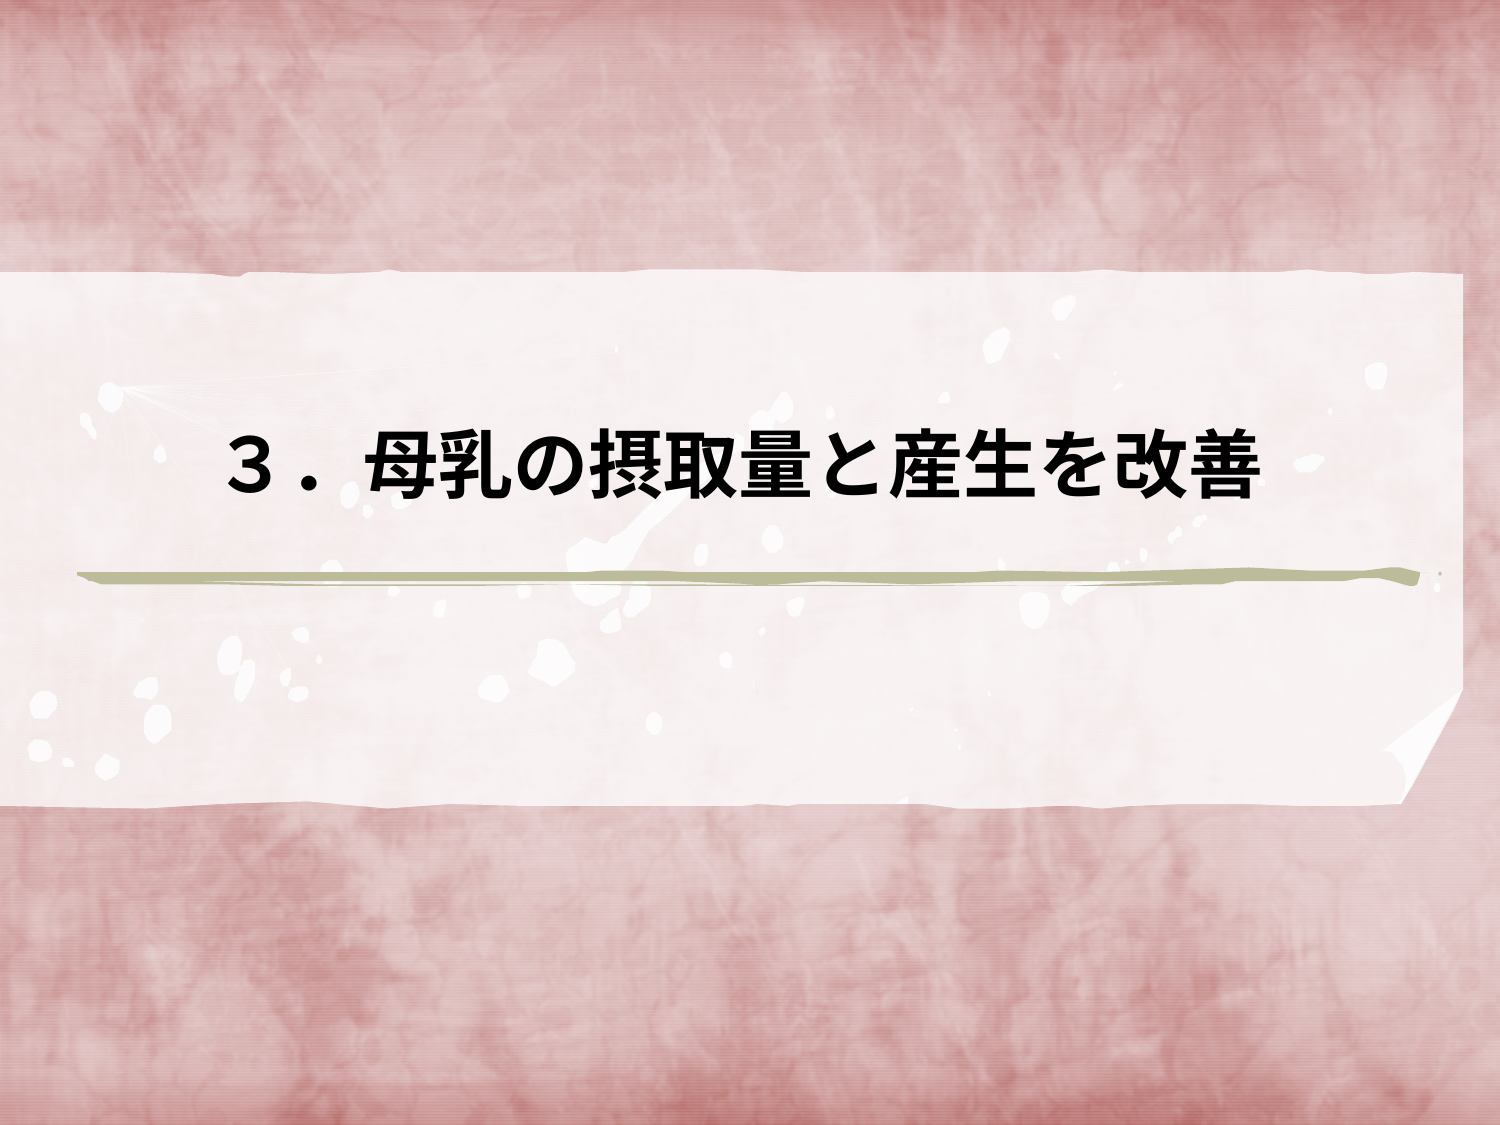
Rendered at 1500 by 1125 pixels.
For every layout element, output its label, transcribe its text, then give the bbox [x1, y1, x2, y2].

title ３．母乳の摂取量と産生を改善 [46, 351, 1430, 575]
